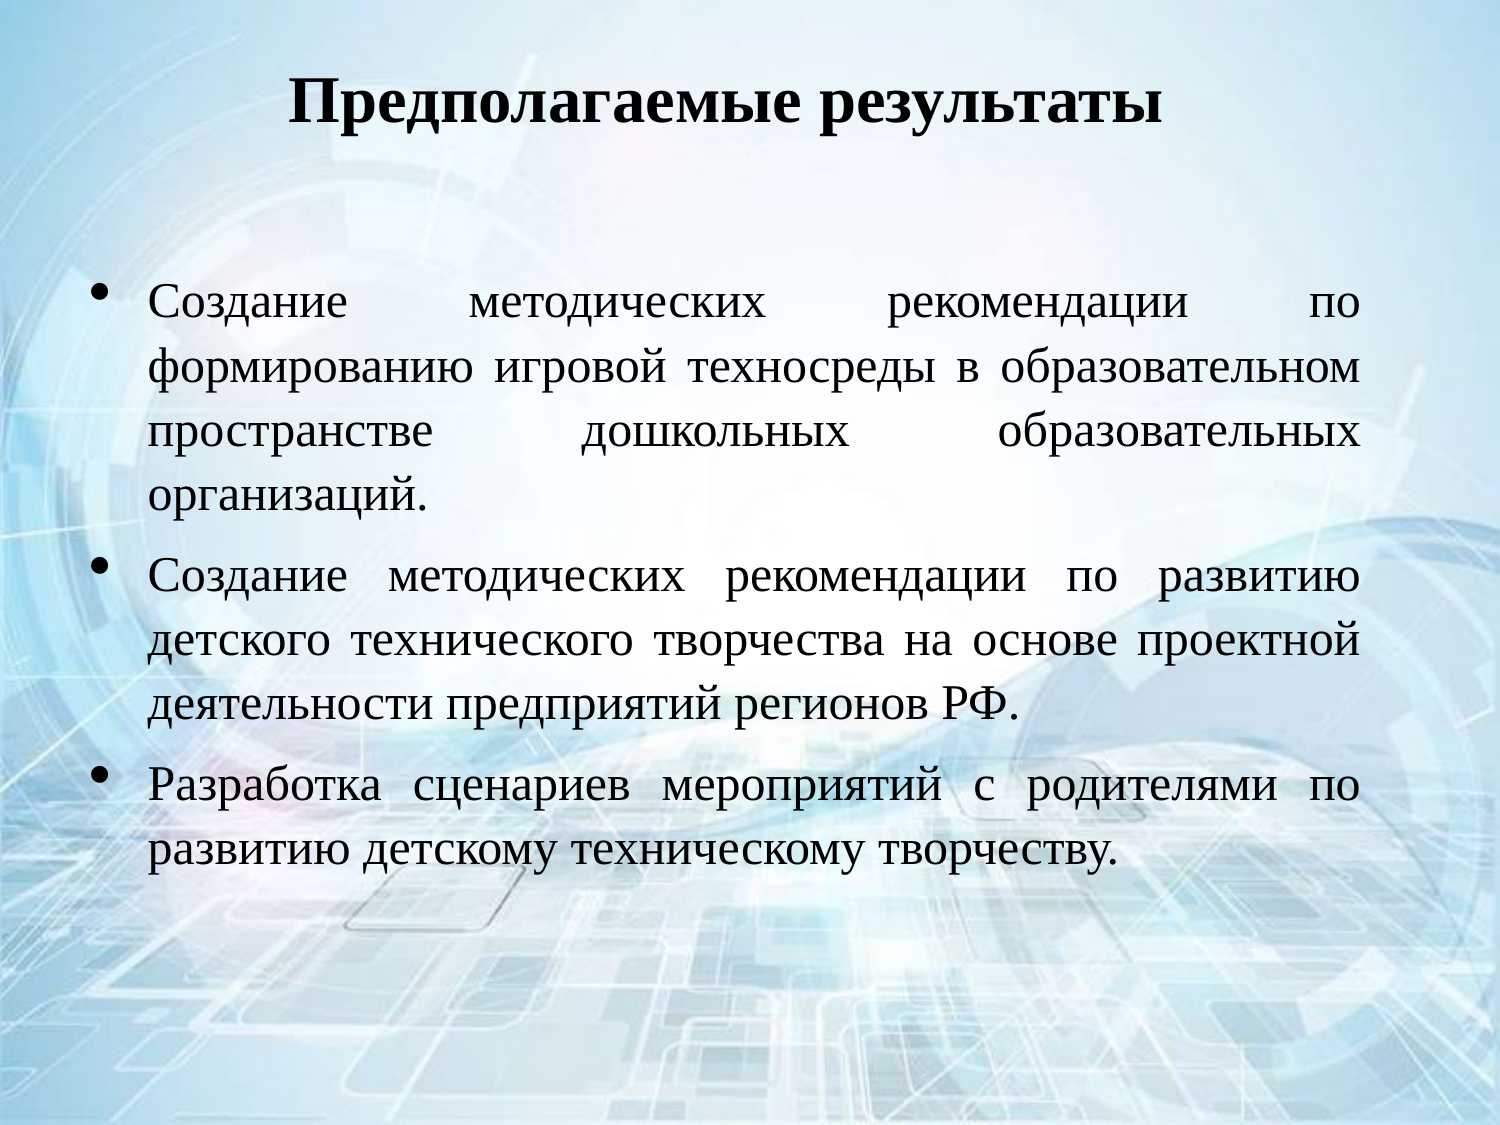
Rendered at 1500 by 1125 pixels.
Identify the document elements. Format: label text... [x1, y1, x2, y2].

picture [0, 0, 1500, 1125]
text_box Предполагаемые результаты Создание методических рекомендации по формированию игровой техносреды в образовательном пространстве дошкольных образовательных организаций. Создание методических рекомендации по развитию детского технического творчества на основе проектной деятельности предприятий регионов РФ. Разработка сценариев мероприятий с родителями по развитию детскому техническому творчеству. [76, 42, 1376, 883]
